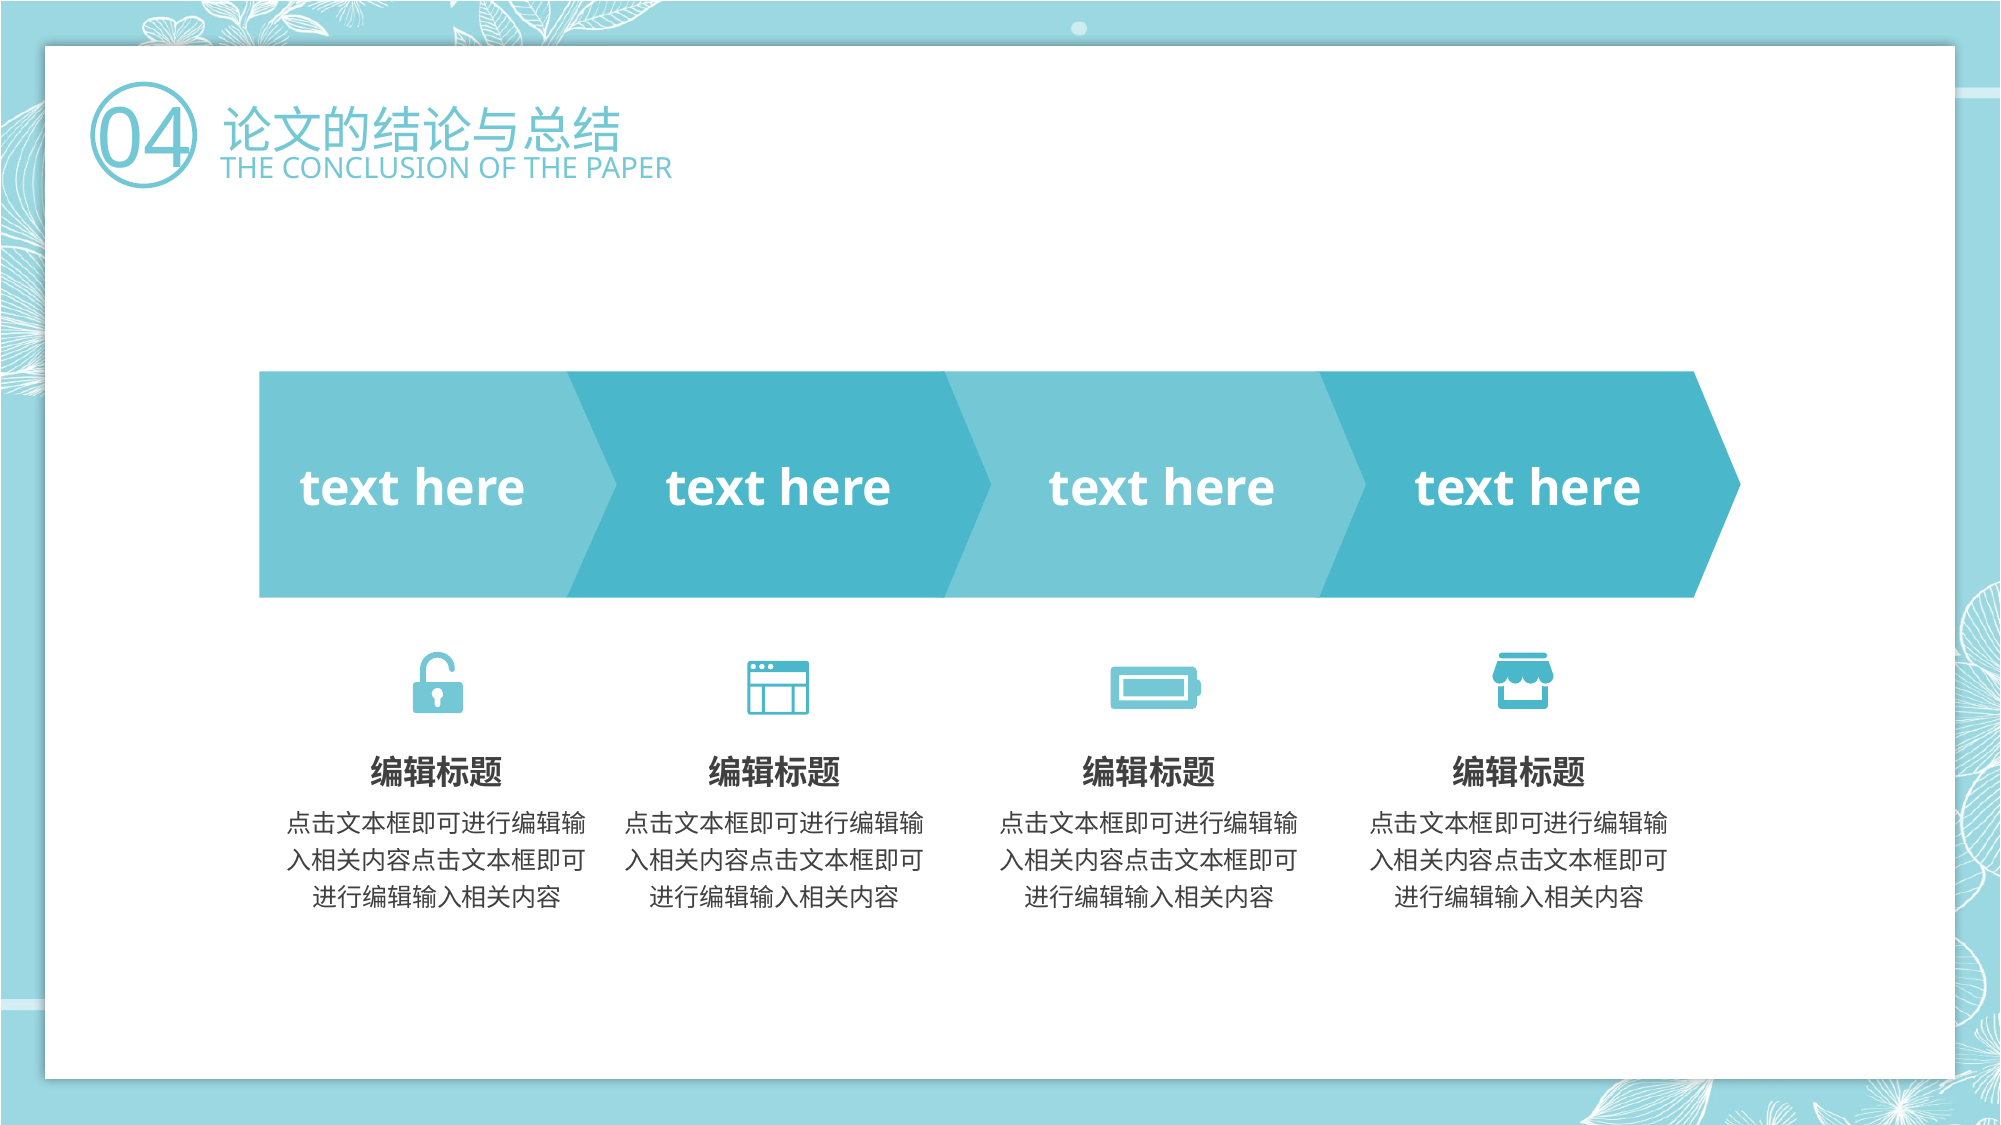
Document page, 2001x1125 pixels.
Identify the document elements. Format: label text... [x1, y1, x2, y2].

picture [3, 0, 2000, 1125]
text_box [44, 45, 437, 1080]
text_box 编辑标题 [317, 743, 437, 799]
text_box THE CONCLUSION OF THE PAPER [197, 141, 437, 192]
text_box [1563, 45, 1956, 1080]
text_box 论文的结论与总结 [207, 46, 437, 141]
text_box 点击文本框即可进行编辑输入相关内容点击文本框即可进行编辑输入相关内容 [270, 792, 437, 957]
text_box 编辑标题 [1563, 743, 1639, 799]
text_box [259, 371, 1741, 715]
text_box 点击文本框即可进行编辑输入相关内容点击文本框即可进行编辑输入相关内容 [1563, 792, 1686, 957]
text_box 04 [80, 76, 207, 192]
